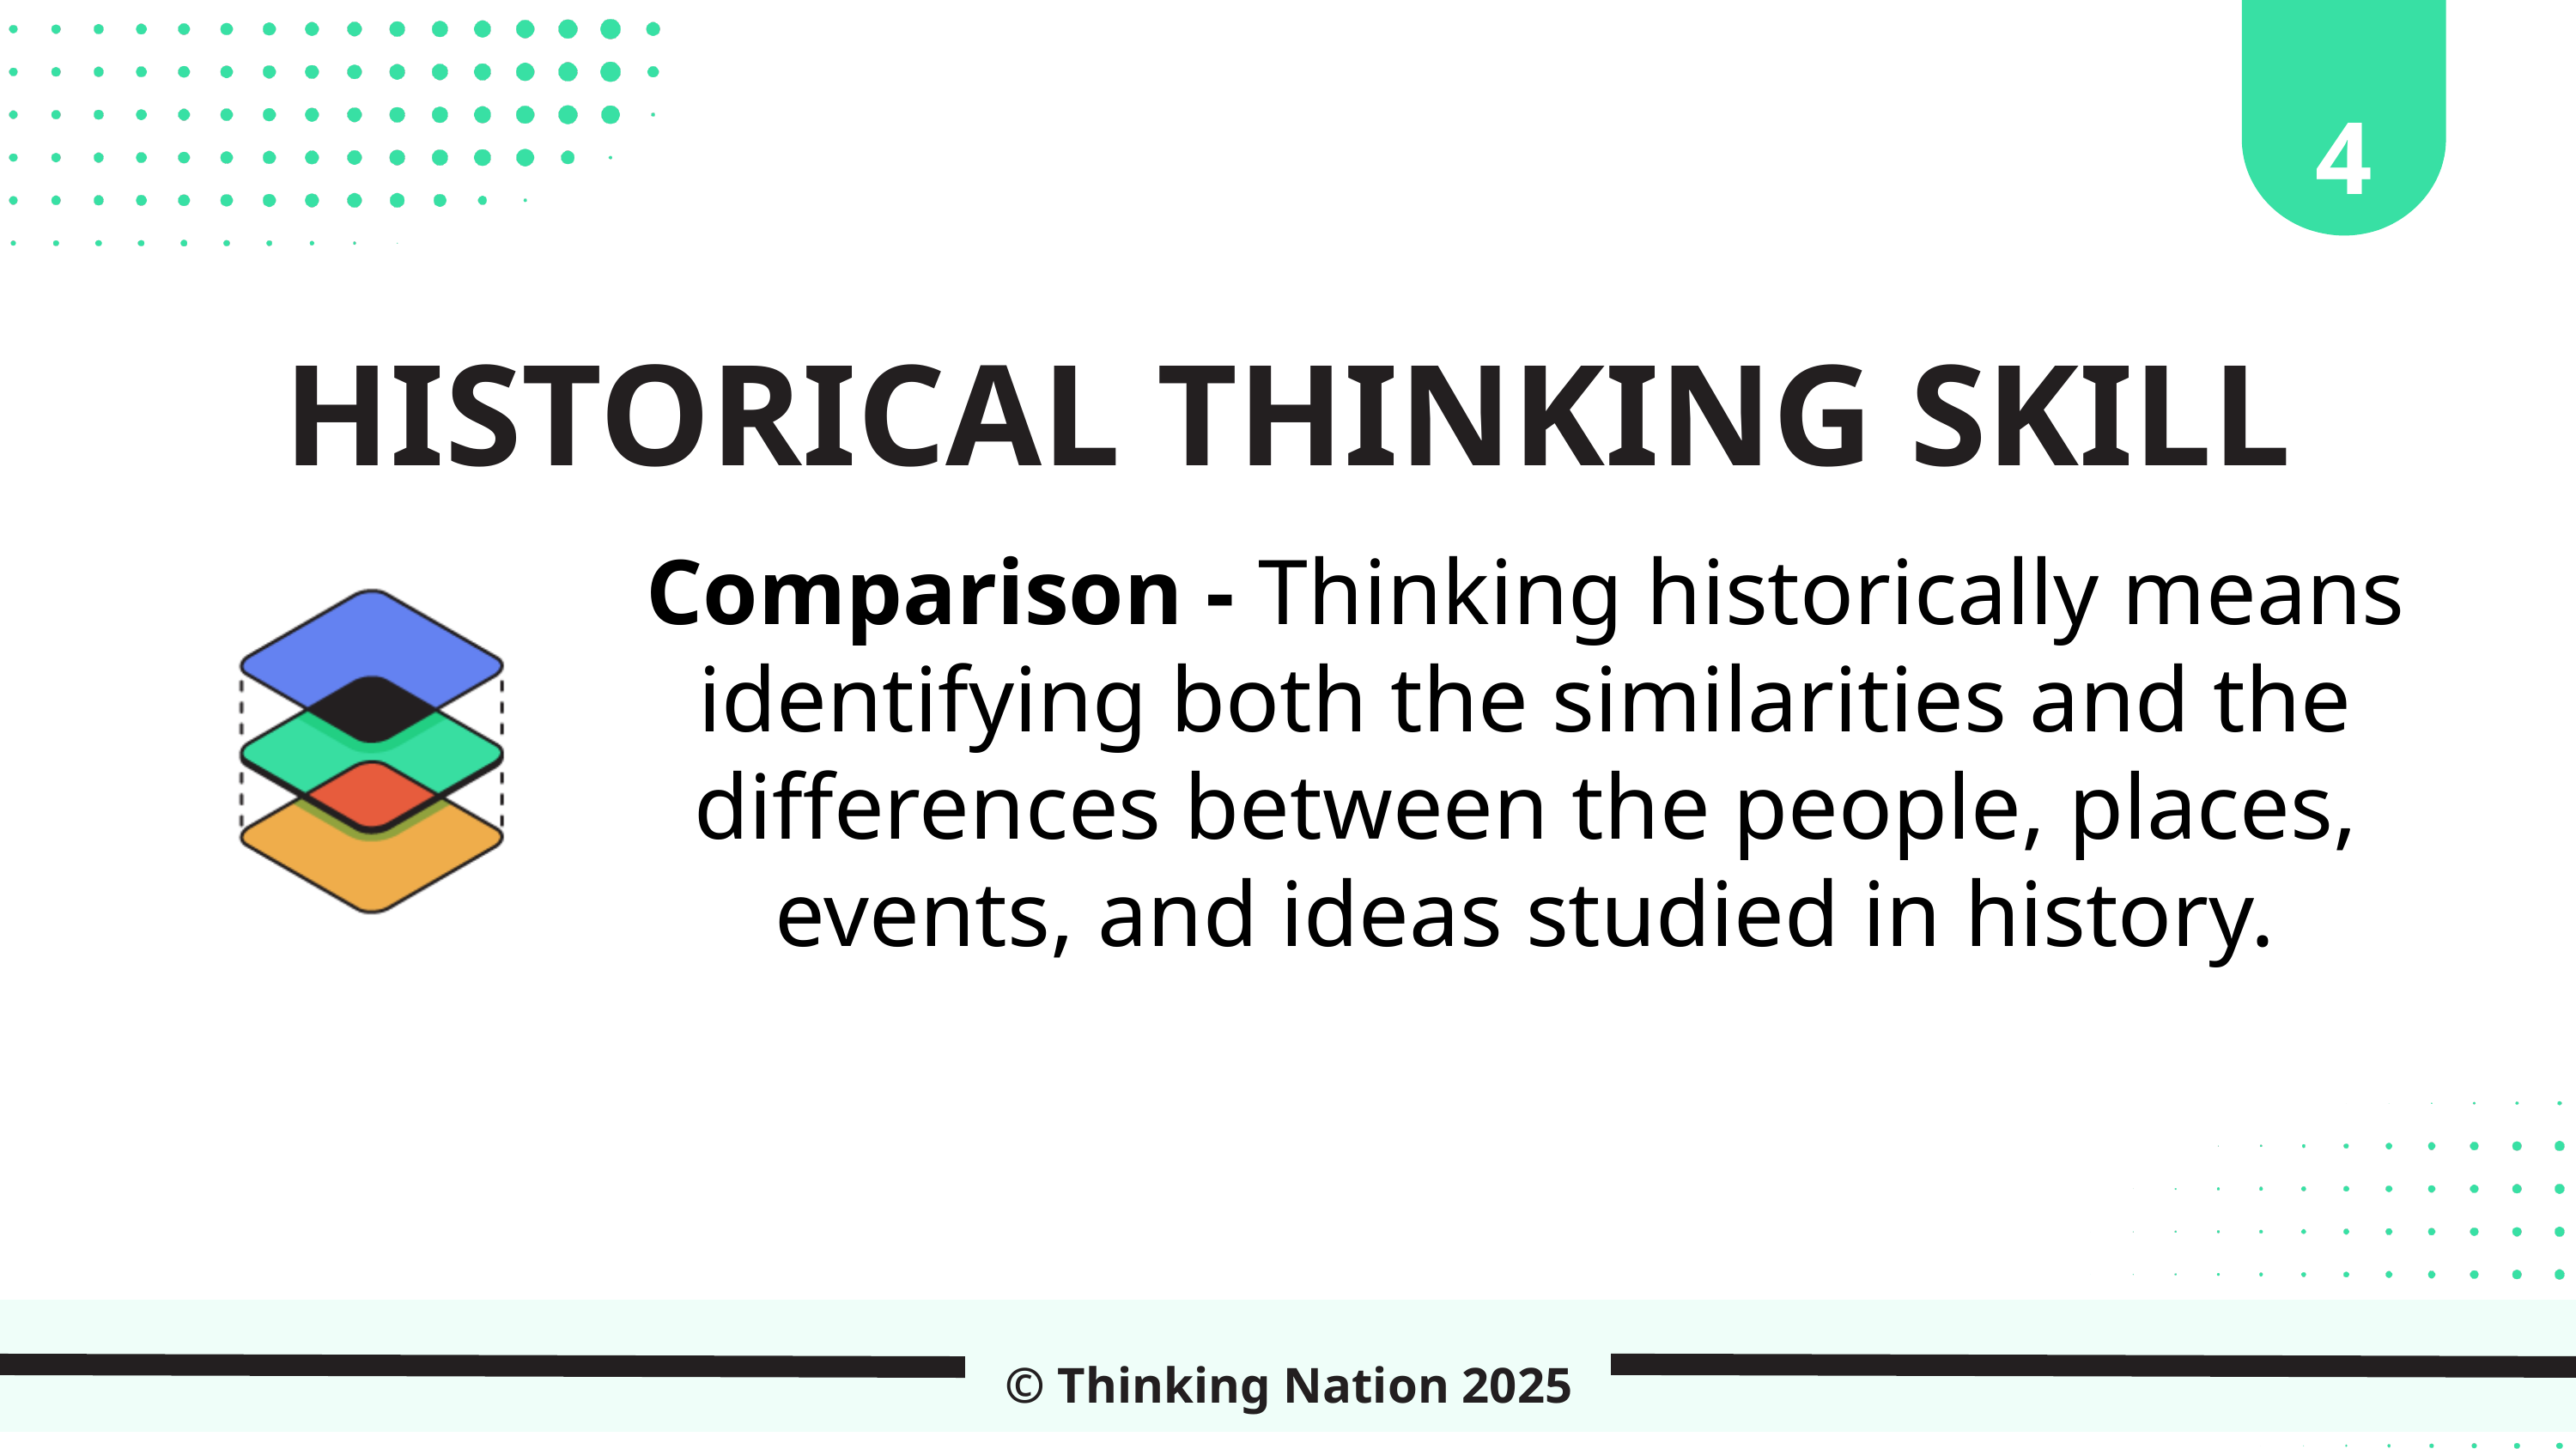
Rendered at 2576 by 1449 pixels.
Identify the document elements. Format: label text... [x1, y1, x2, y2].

picture [156, 536, 589, 968]
text_box [0, 0, 660, 246]
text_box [0, 1299, 2576, 1433]
text_box [2090, 1100, 2576, 1299]
text_box Comparison - Thinking historically means identifying both the similarities and the differences between the people, places, events, and ideas studied in history. [628, 535, 2424, 965]
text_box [2233, 0, 2455, 236]
text_box [2090, 1441, 2576, 1449]
text_box HISTORICAL THINKING SKILL [101, 258, 2475, 494]
